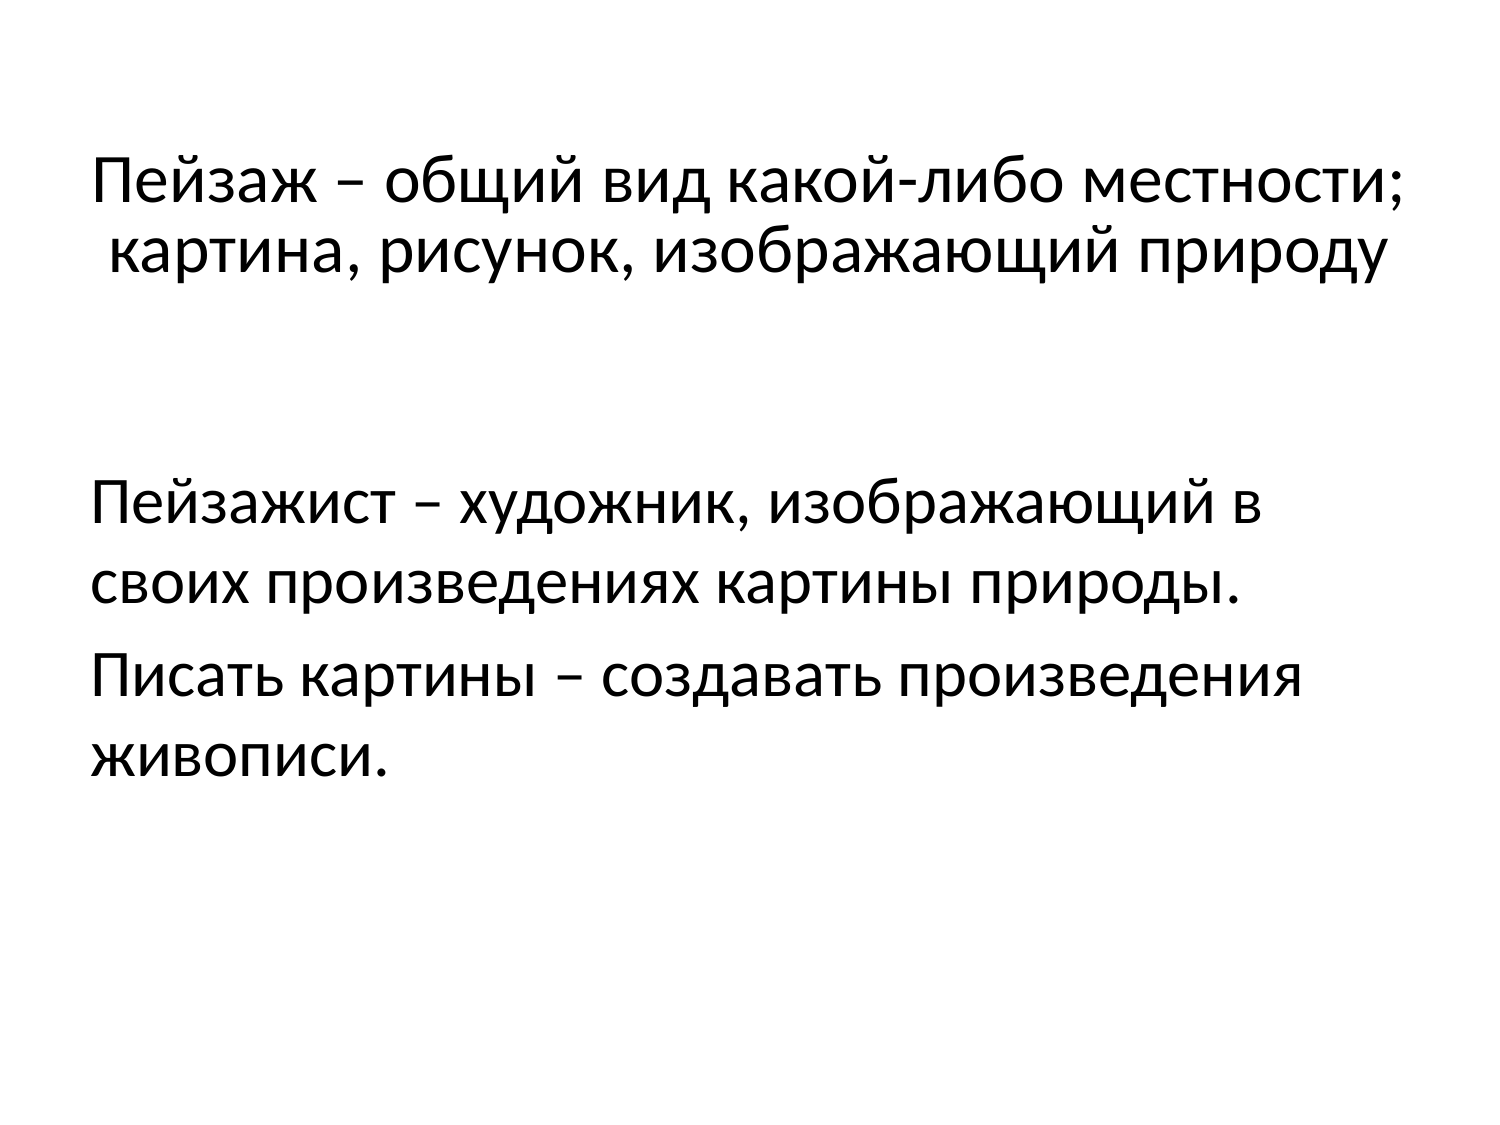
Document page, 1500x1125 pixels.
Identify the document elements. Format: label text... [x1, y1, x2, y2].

list Пейзажист – художник, изображающий в своих произведениях картины природы. Писать картины – создавать произведения живописи. [75, 262, 1425, 1005]
title Пейзаж – общий вид какой-либо местности; картина, рисунок, изображающий природу [75, 137, 1425, 262]
